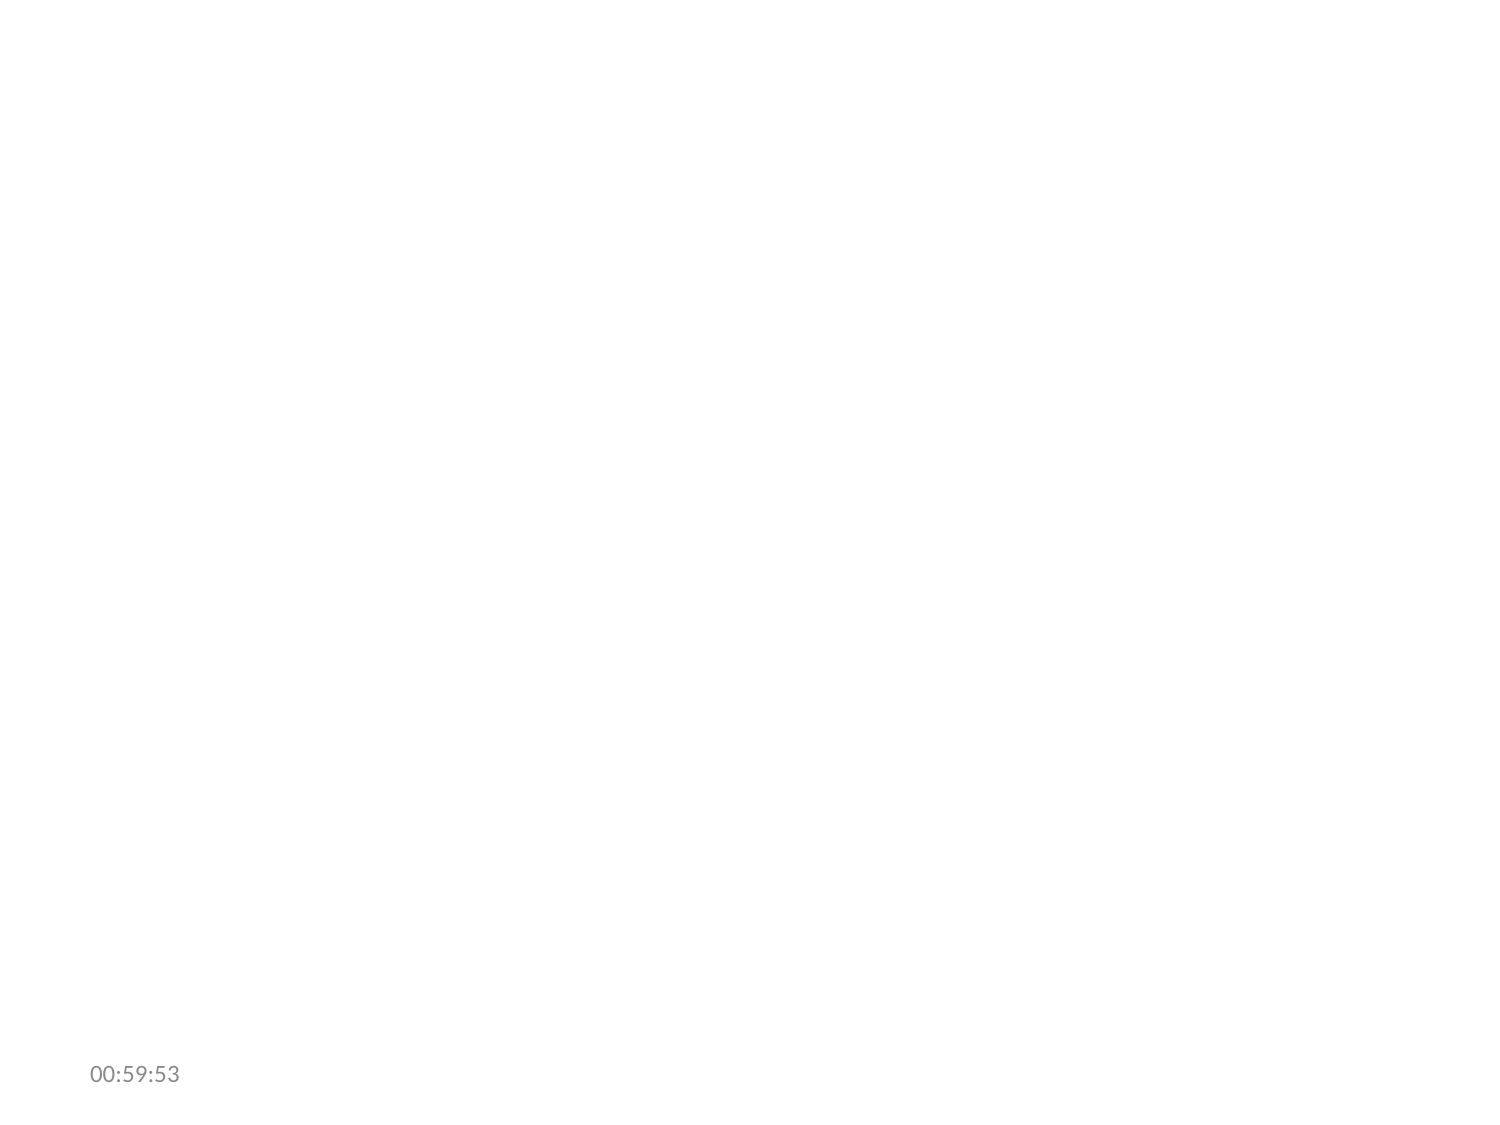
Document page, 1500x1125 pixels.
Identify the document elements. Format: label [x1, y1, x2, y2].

slide_number [75, 1042, 425, 1103]
